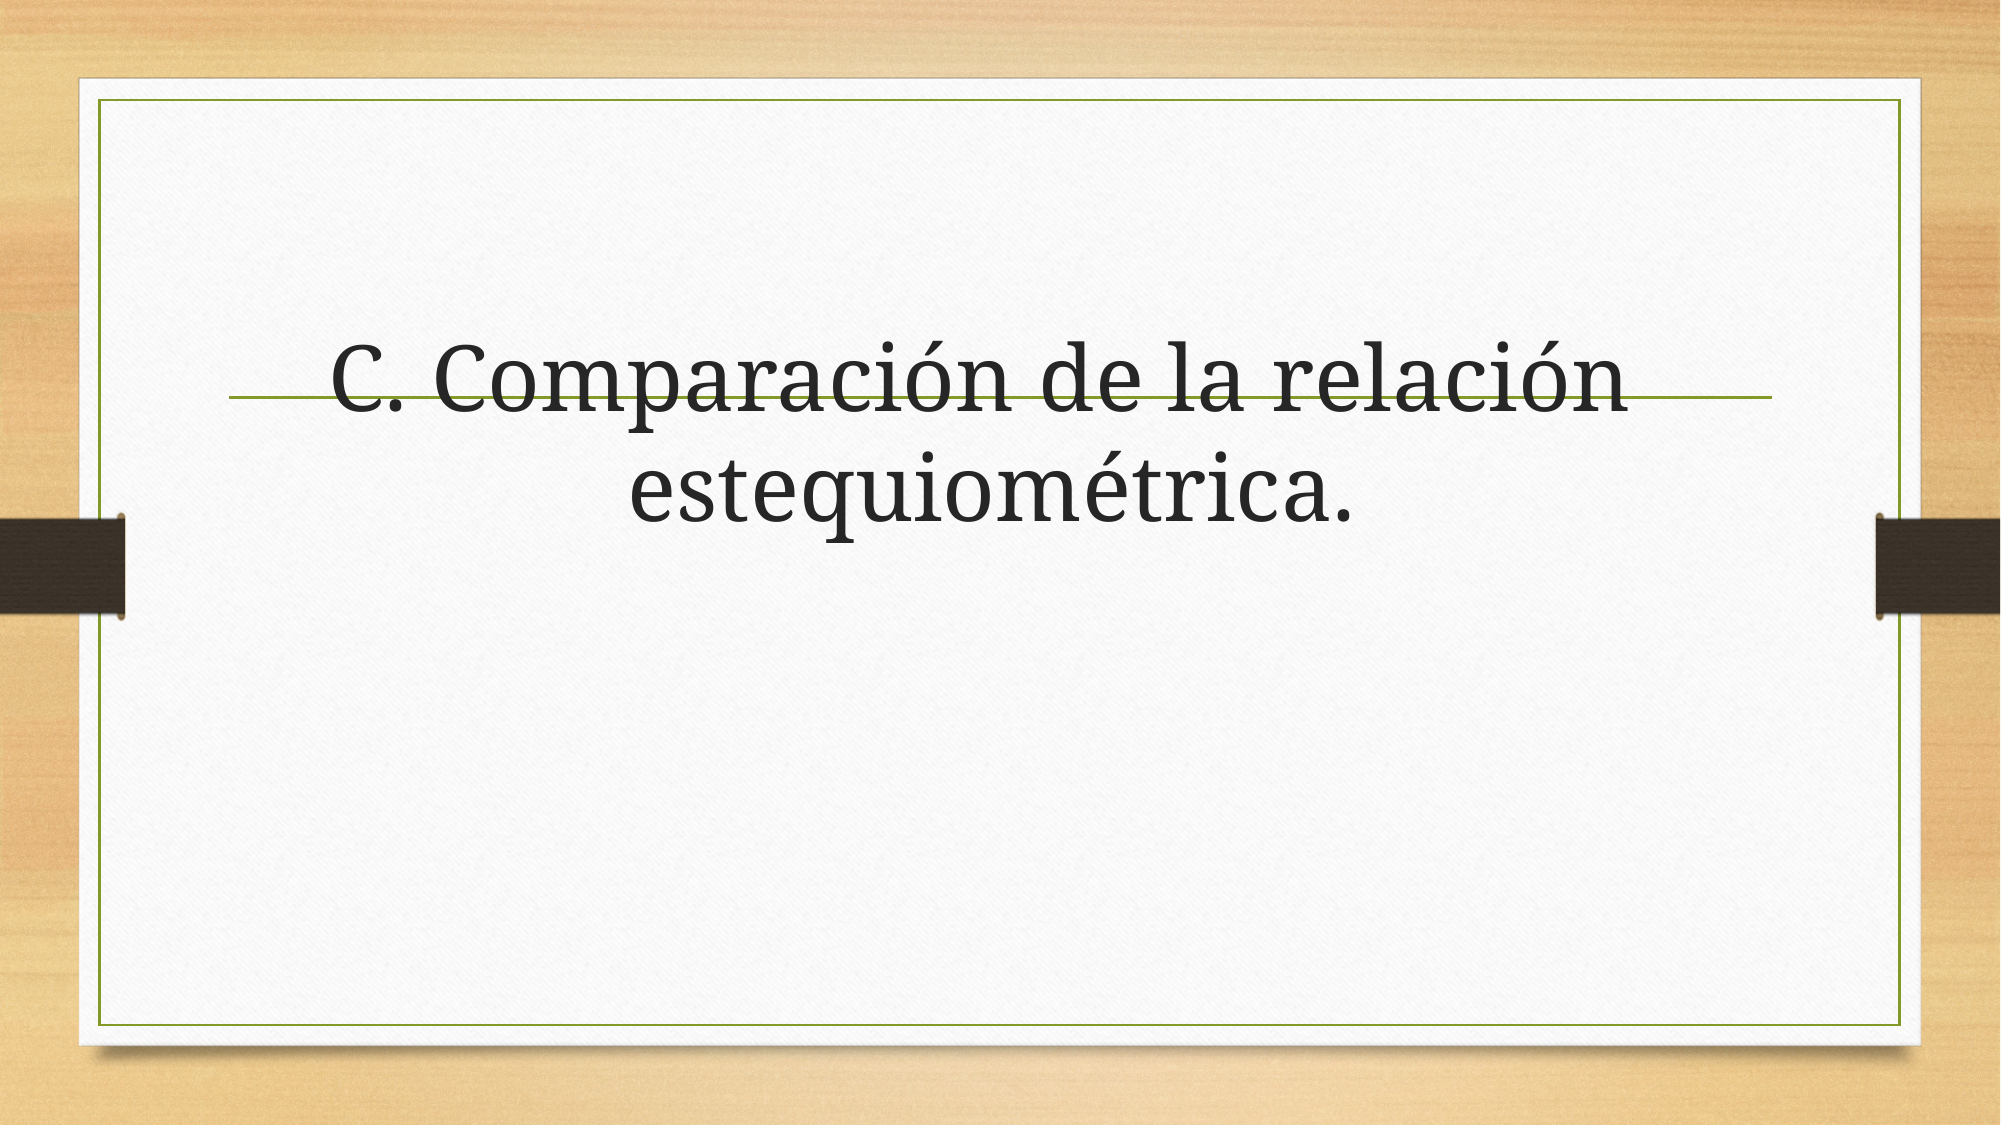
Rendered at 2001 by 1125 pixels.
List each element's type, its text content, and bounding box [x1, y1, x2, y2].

picture [0, 0, 2001, 1125]
title C. Comparación de la relación estequiométrica. [212, 161, 1772, 699]
